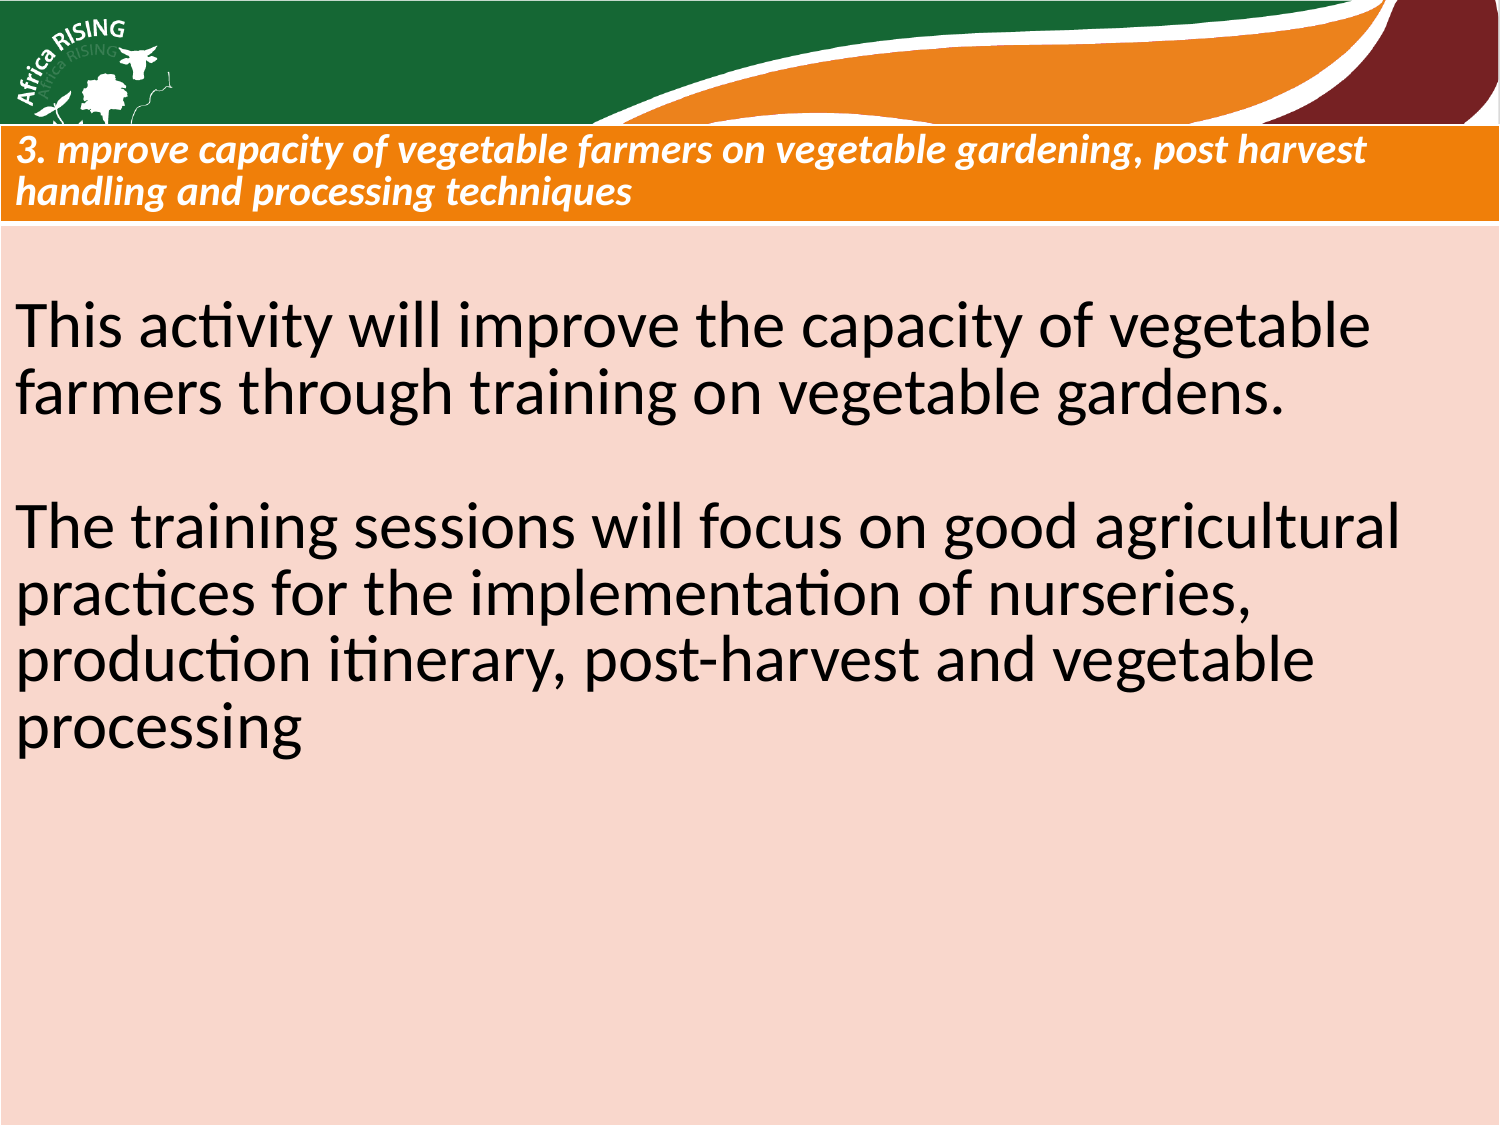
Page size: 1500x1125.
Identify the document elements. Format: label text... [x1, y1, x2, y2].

picture [0, 0, 1499, 124]
table_cell This activity will improve the capacity of vegetable farmers through training on vegetable gardens. The training sessions will focus on good agricultural practices for the implementation of nurseries, production itinerary, post-harvest and vegetable processing [1, 226, 1499, 1125]
table_header 3. mprove capacity of vegetable farmers on vegetable gardening, post harvest handling and processing techniques [1, 126, 1499, 221]
